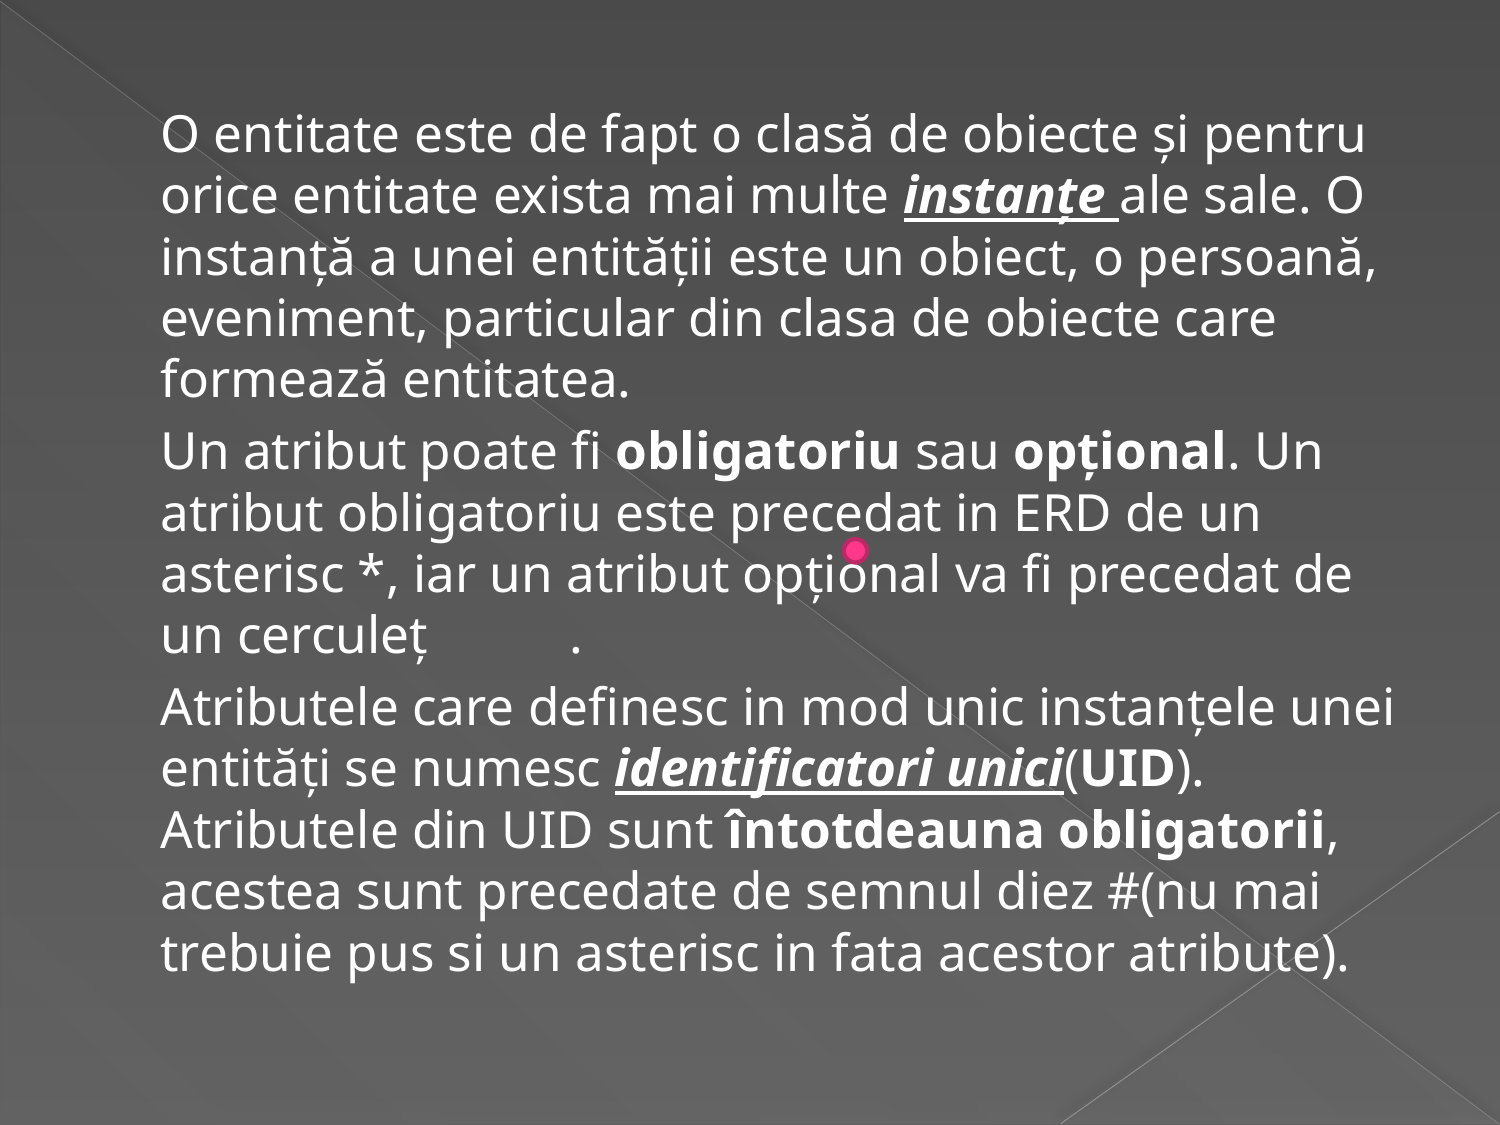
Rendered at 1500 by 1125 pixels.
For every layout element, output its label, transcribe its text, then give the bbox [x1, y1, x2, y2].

list O entitate este de fapt o clasă de obiecte şi pentru orice entitate exista mai multe instanţe ale sale. O instanţă a unei entităţii este un obiect, o persoană, eveniment, particular din clasa de obiecte care formează entitatea. Un atribut poate fi obligatoriu sau opţional. Un atribut obligatoriu este precedat in ERD de un asterisc *, iar un atribut opţional va fi precedat de un cerculeţ . Atributele care definesc in mod unic instanţele unei entităţi se numesc identificatori unici(UID). Atributele din UID sunt întotdeauna obligatorii, acestea sunt precedate de semnul diez #(nu mai trebuie pus si un asterisc in fata acestor atribute). [75, 93, 1425, 1005]
text_box [841, 536, 870, 565]
